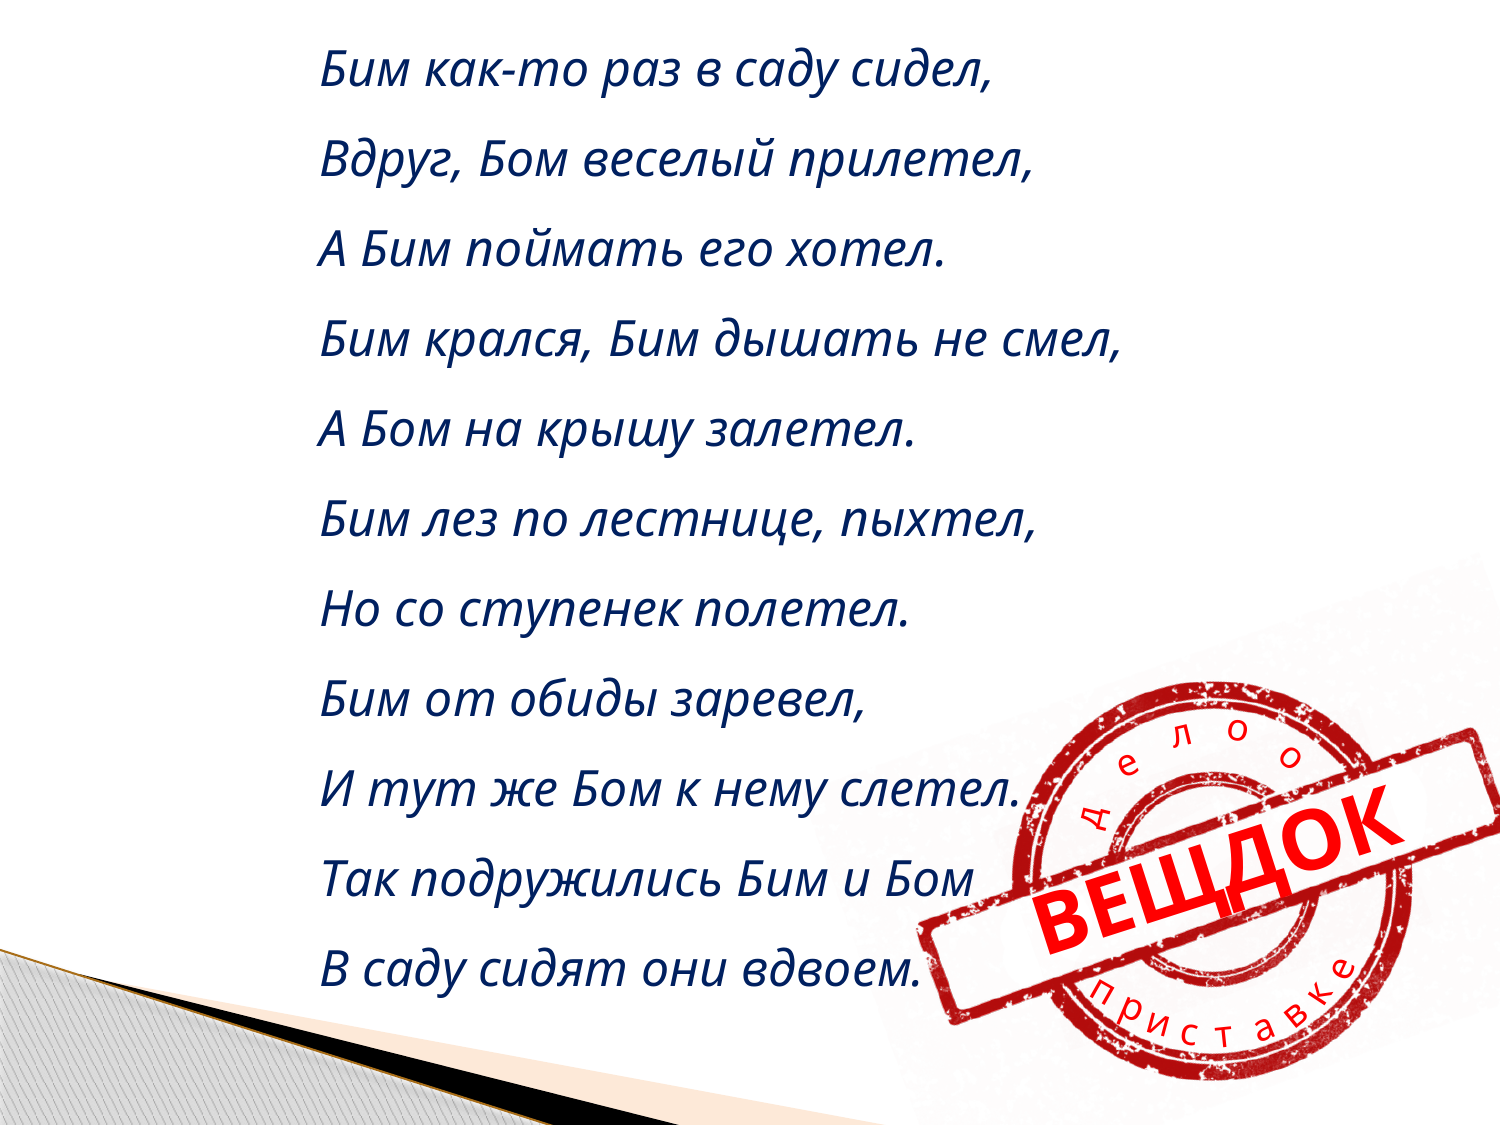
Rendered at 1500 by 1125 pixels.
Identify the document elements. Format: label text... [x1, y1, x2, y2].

text_box Бим как-то раз в саду сидел, Вдруг, Бом веселый прилетел, А Бим поймать его хотел. Бим крался, Бим дышать не смел, А Бом на крышу залетел. Бим лез по лестнице, пыхтел, Но со ступенек полетел. Бим от обиды заревел, И тут же Бом к нему слетел. Так подружились Бим и Бом В саду сидят они вдвоем. [304, 0, 1430, 1004]
picture [705, 483, 1500, 1125]
